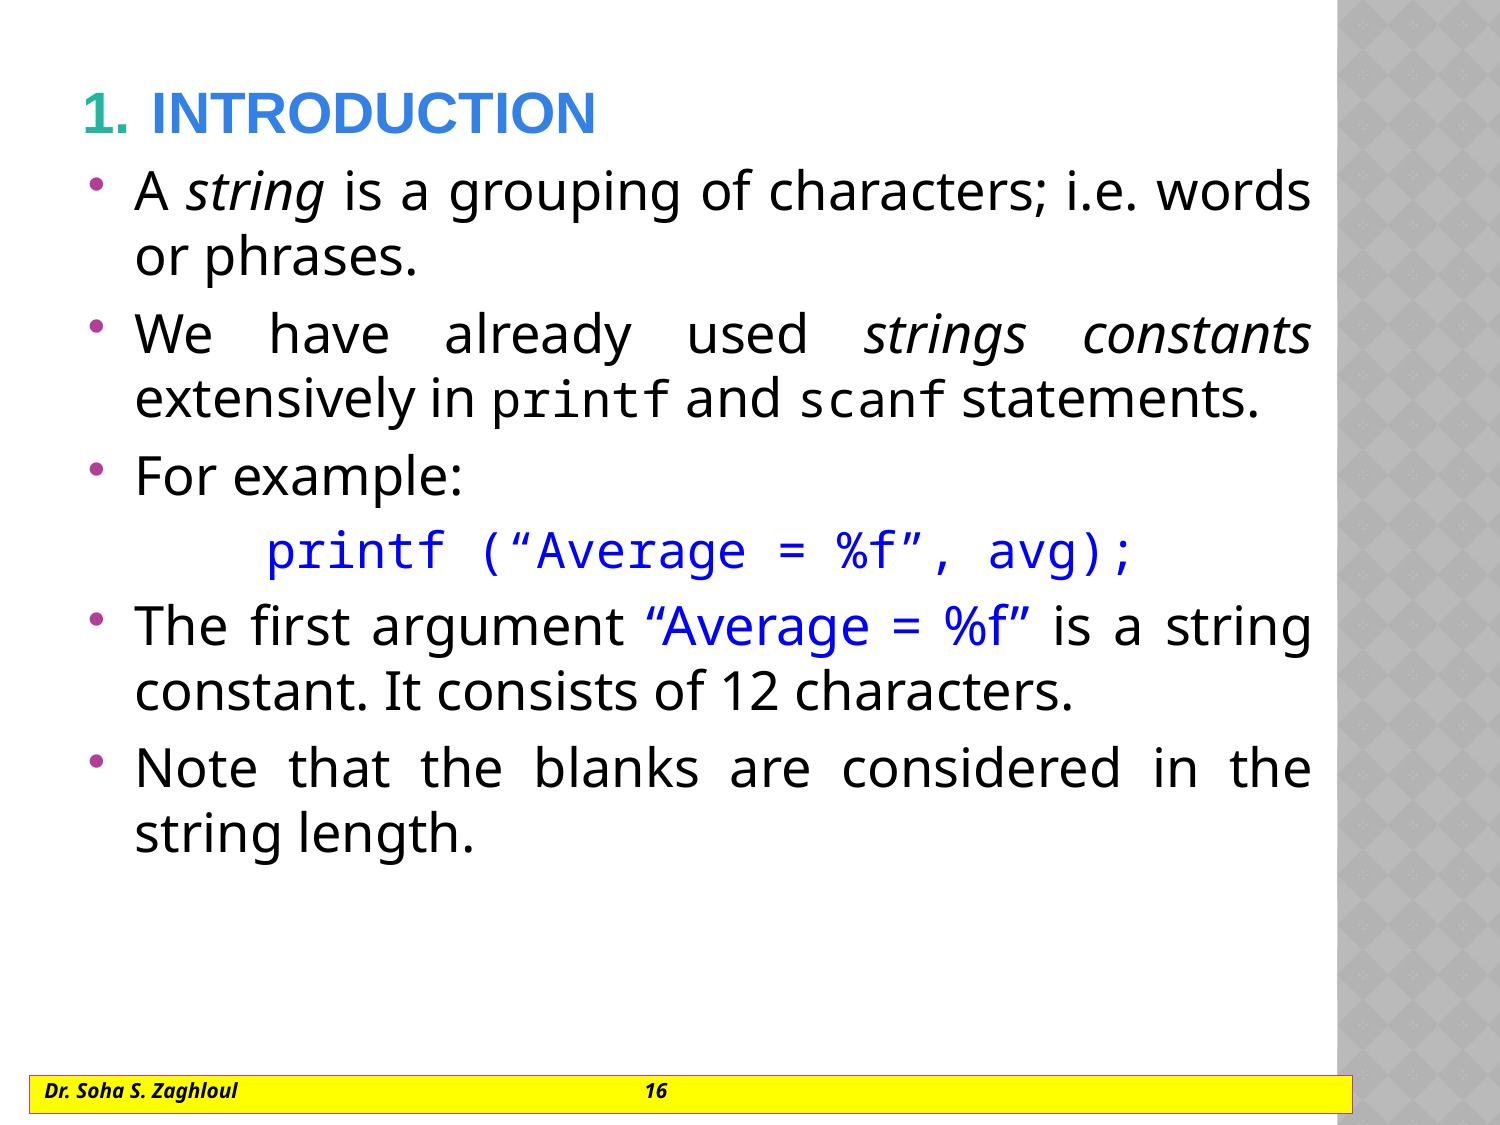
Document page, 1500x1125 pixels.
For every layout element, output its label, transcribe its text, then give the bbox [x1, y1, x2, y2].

text_box Dr. Soha S. Zaghloul 16 [29, 1075, 1353, 1114]
list A string is a grouping of characters; i.e. words or phrases. We have already used strings constants extensively in printf and scanf statements. For example: printf (“Average = %f”, avg); The first argument “Average = %f” is a string constant. It consists of 12 characters. Note that the blanks are considered in the string length. [75, 149, 1329, 1059]
title 1. introduction [75, 52, 1263, 149]
table_cell 4 [1337, 0, 1500, 1125]
